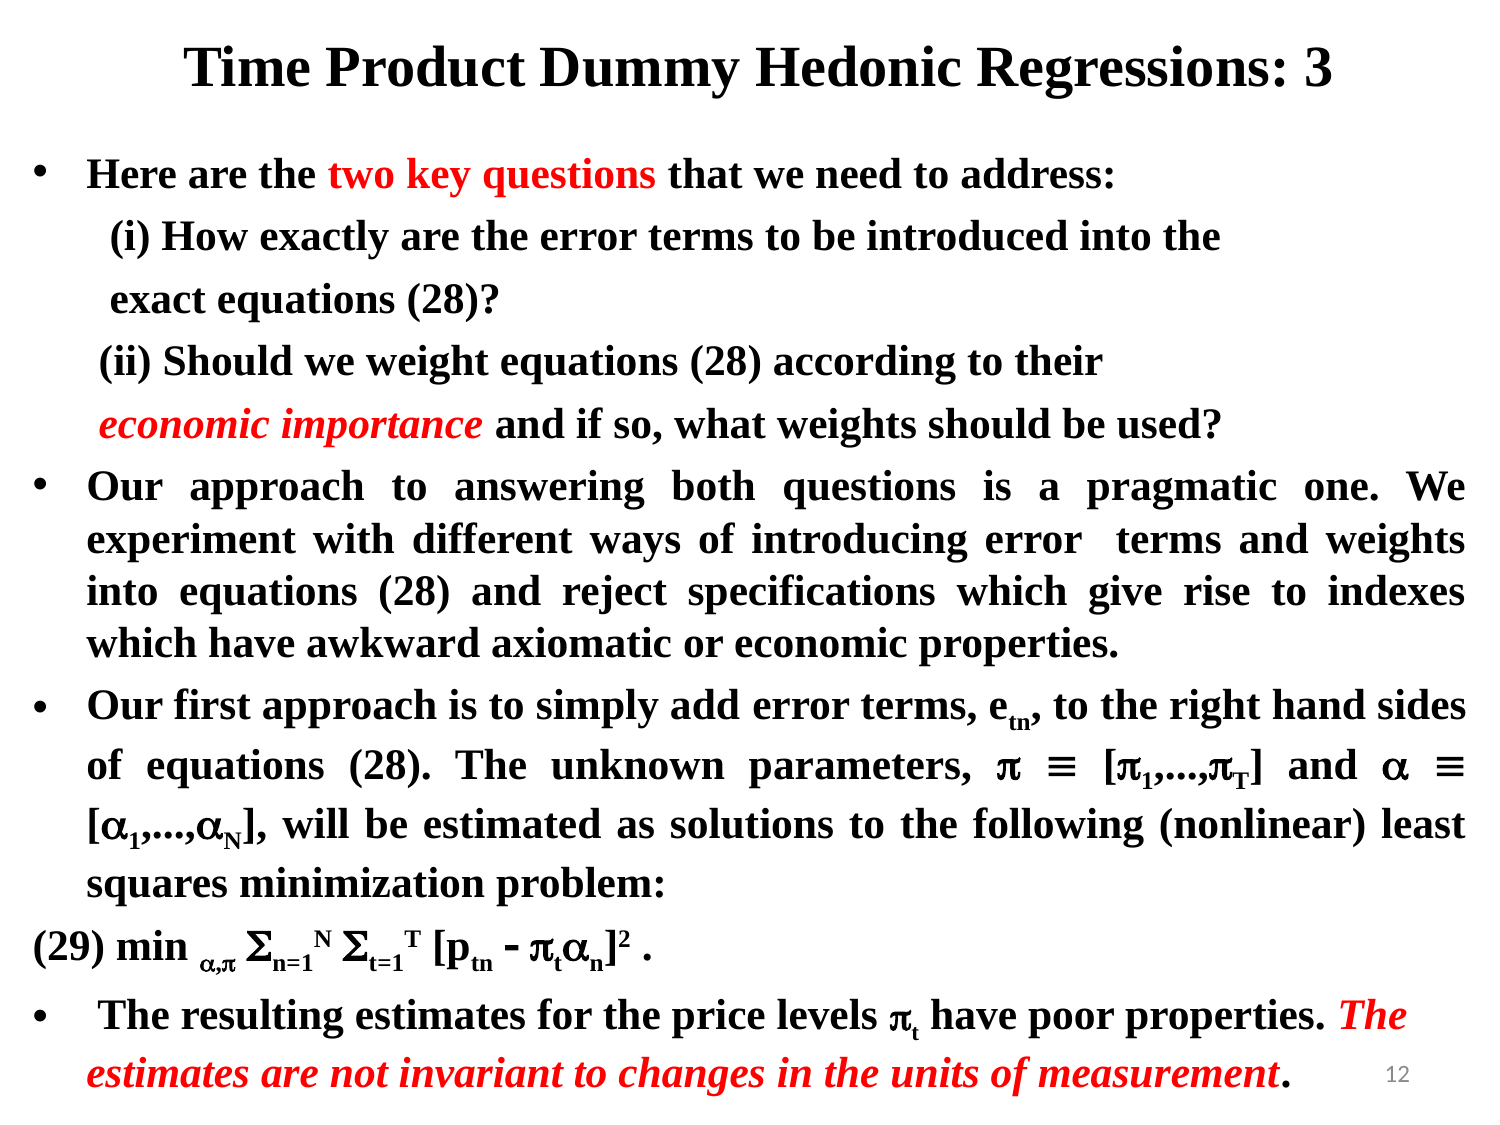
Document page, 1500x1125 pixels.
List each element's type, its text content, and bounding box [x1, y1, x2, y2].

list Here are the two key questions that we need to address: (i) How exactly are the error terms to be introduced into the exact equations (28)? (ii) Should we weight equations (28) according to their economic importance and if so, what weights should be used? Our approach to answering both questions is a pragmatic one. We experiment with different ways of introducing error terms and weights into equations (28) and reject specifications which give rise to indexes which have awkward axiomatic or economic properties. Our first approach is to simply add error terms, etn, to the right hand sides of equations (28). The unknown parameters,   [1,...,T] and   [1,...,N], will be estimated as solutions to the following (nonlinear) least squares minimization problem: (29) min , n=1N t=1T [ptn  tn]2 . The resulting estimates for the price levels t have poor properties. The estimates are not invariant to changes in the units of measurement. [17, 137, 1483, 1106]
slide_number 12 [1074, 1042, 1425, 1103]
title Time Product Dummy Hedonic Regressions: 3 [17, 0, 1500, 126]
